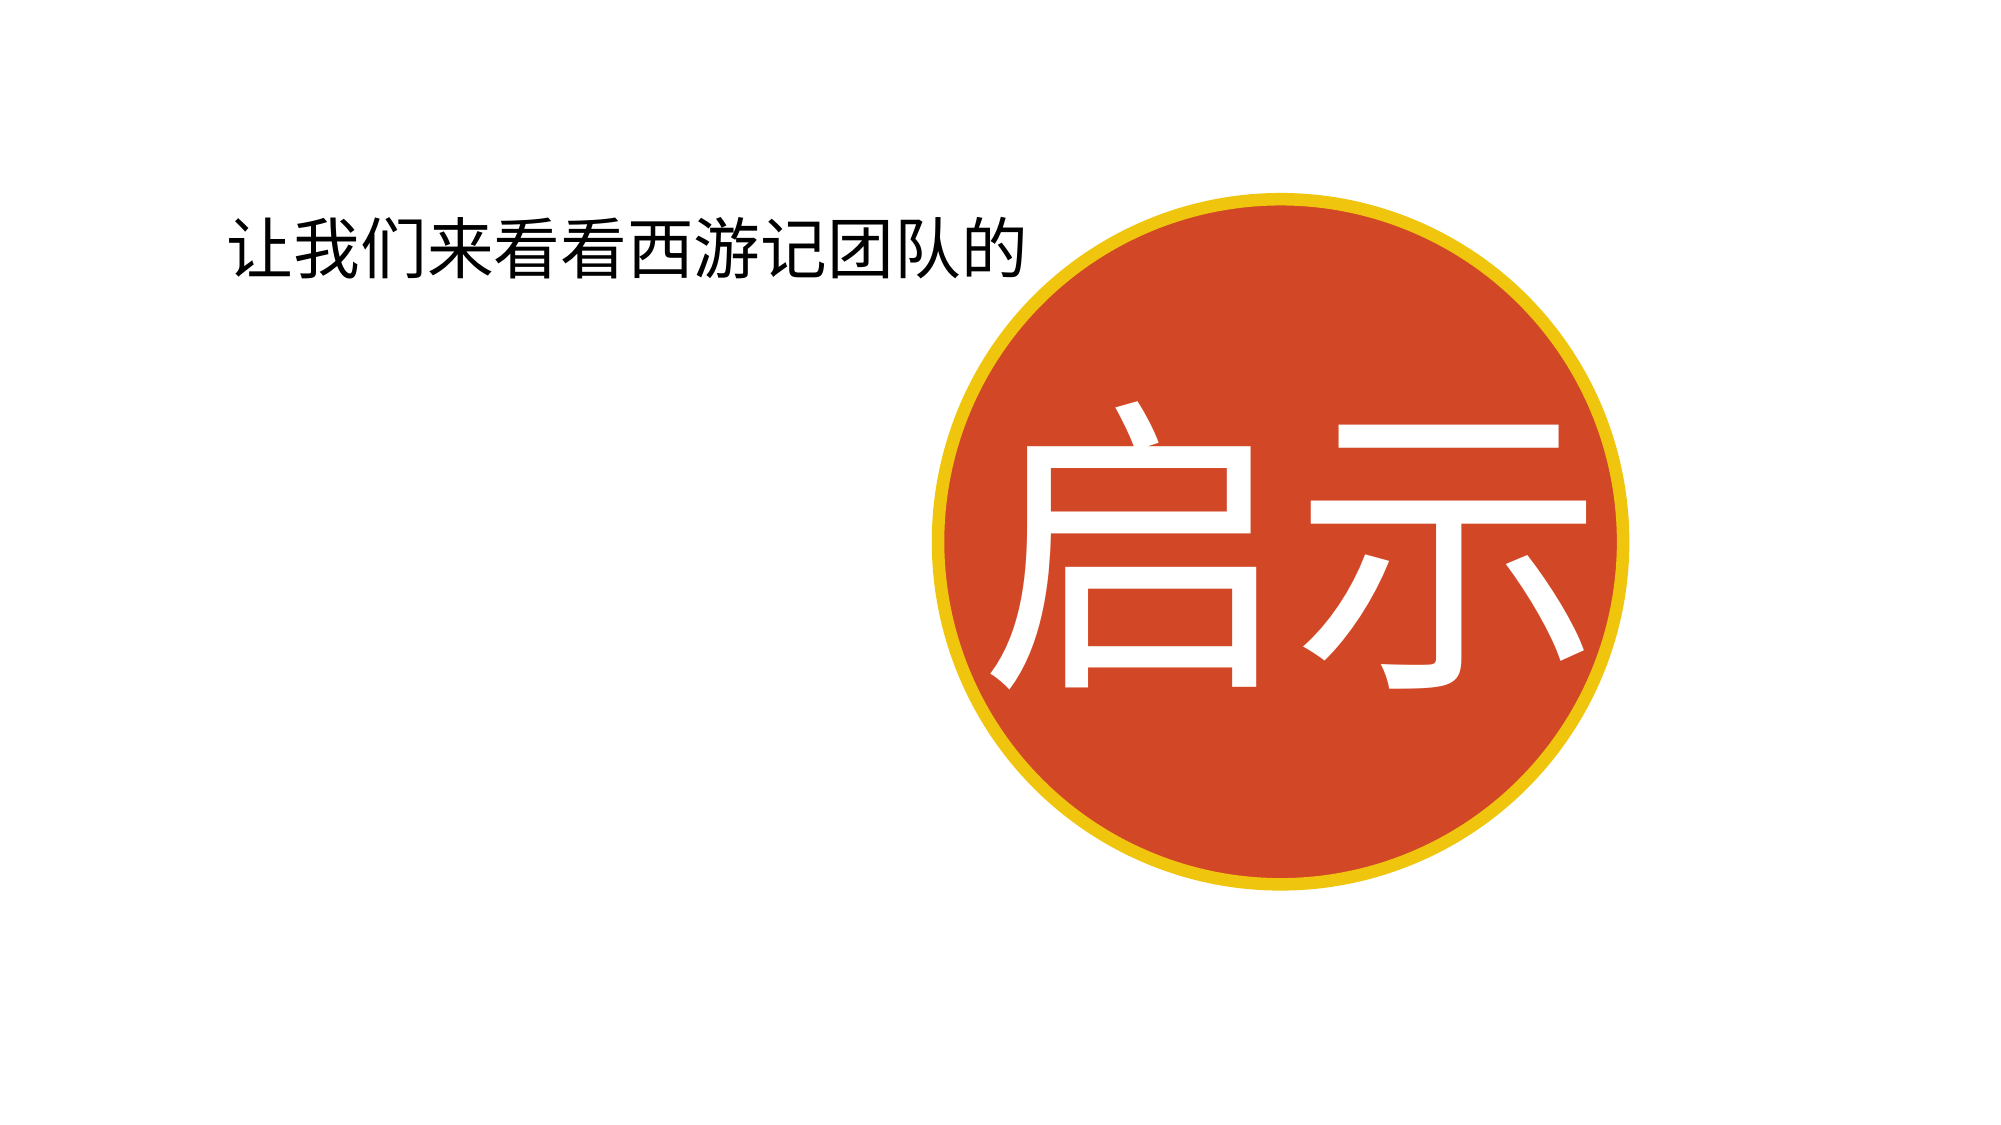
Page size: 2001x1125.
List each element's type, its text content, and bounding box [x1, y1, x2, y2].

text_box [937, 199, 1624, 885]
text_box 让我们来看看西游记团队的 [212, 199, 937, 294]
